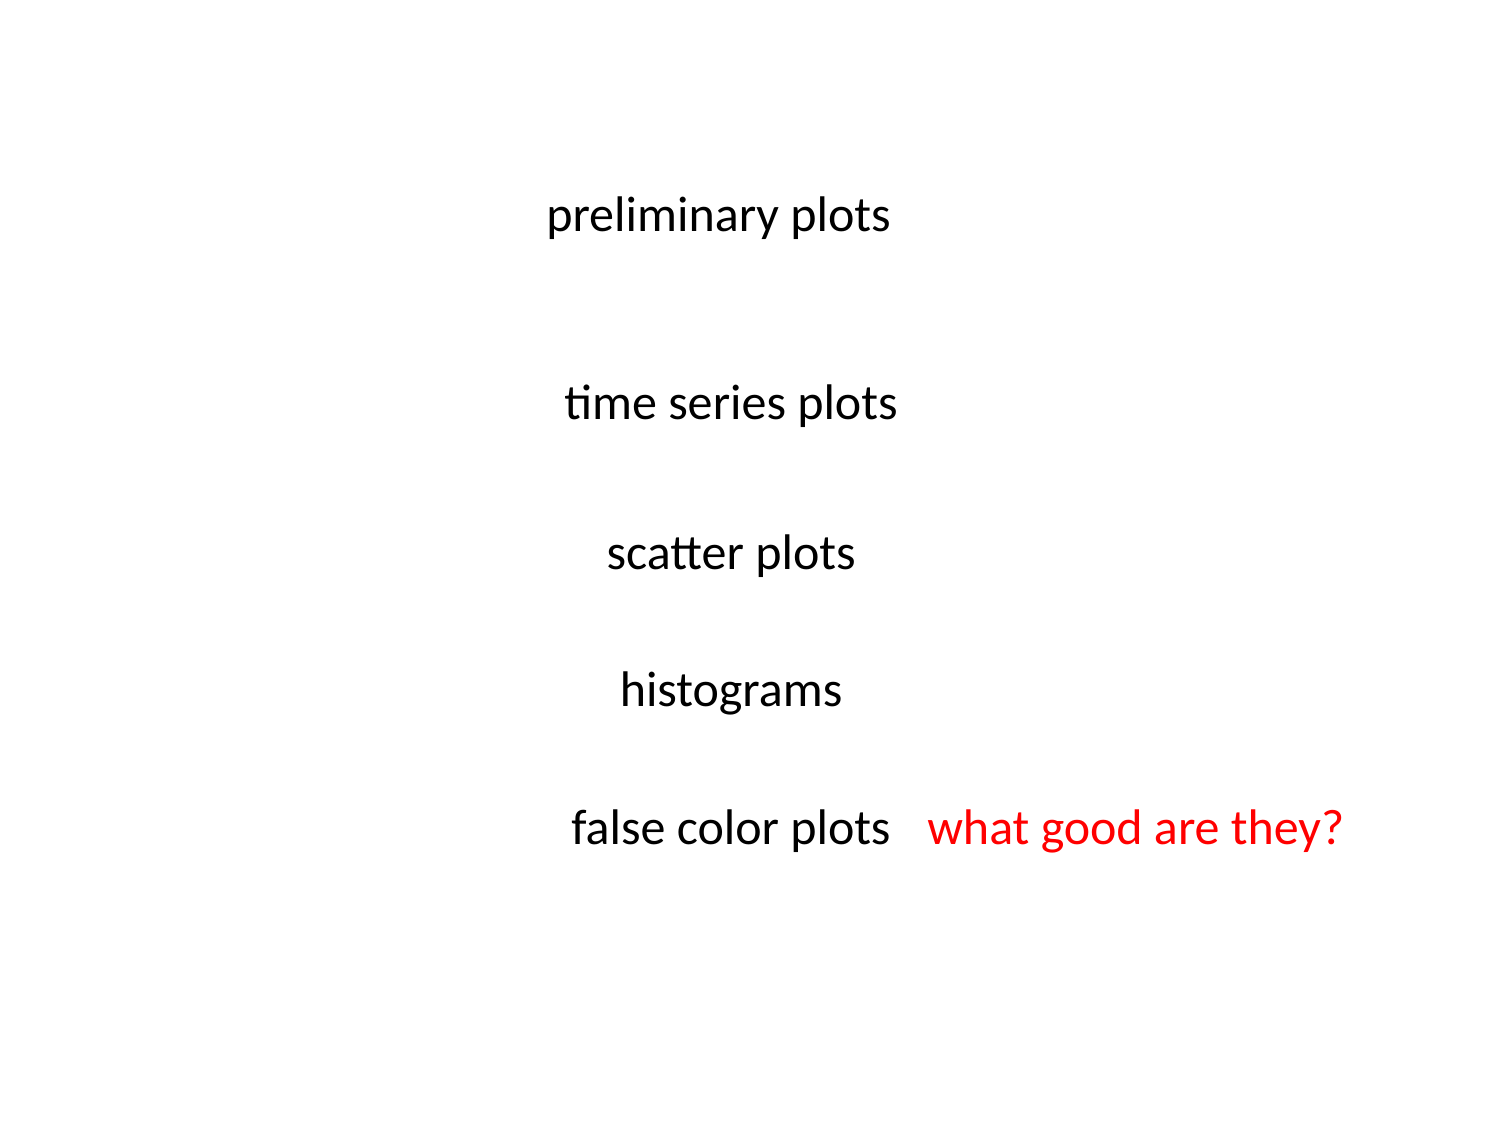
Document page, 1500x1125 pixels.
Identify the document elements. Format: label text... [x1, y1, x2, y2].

text_box scatter plots [287, 511, 1175, 587]
text_box histograms [287, 649, 1175, 724]
text_box what good are they? [912, 786, 1500, 862]
text_box time series plots [287, 362, 1175, 437]
text_box preliminary plots [274, 174, 1163, 249]
text_box false color plots [287, 786, 912, 862]
